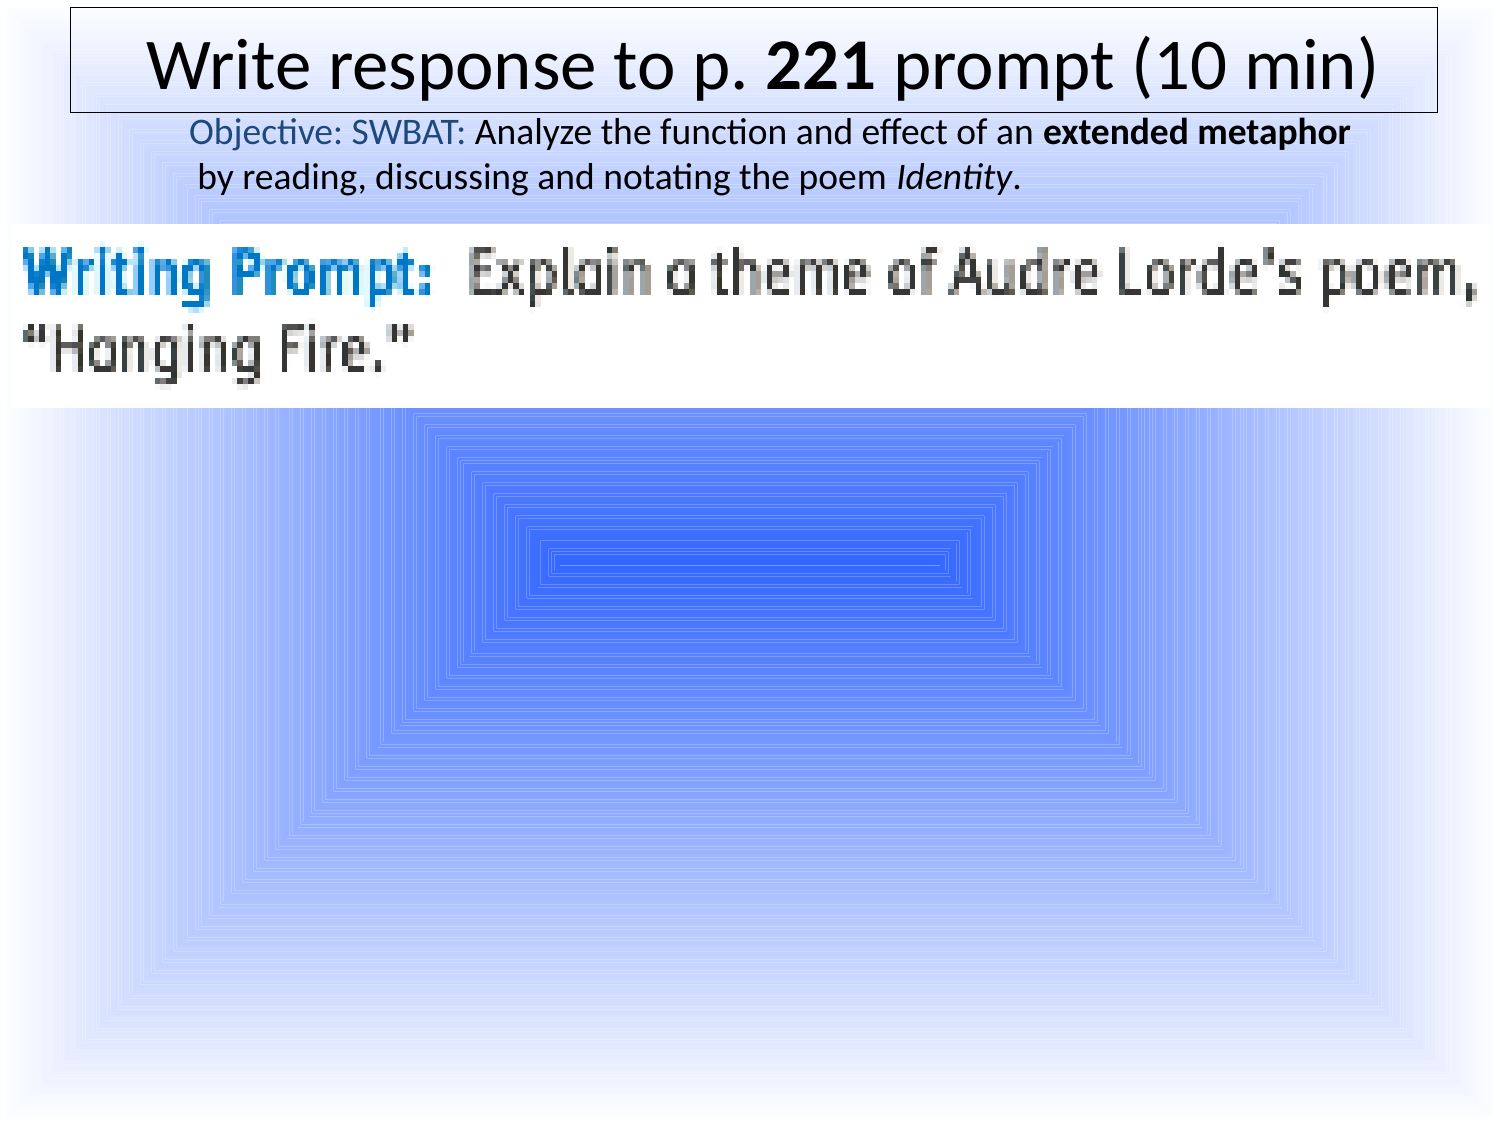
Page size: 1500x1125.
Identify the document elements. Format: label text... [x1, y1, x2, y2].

text_box Objective: SWBAT: Analyze the function and effect of an extended metaphor by reading, discussing and notating the poem Identity. [70, 99, 1413, 205]
picture [12, 224, 1489, 408]
title Write response to p. 221 prompt (10 min) [70, 7, 1438, 113]
